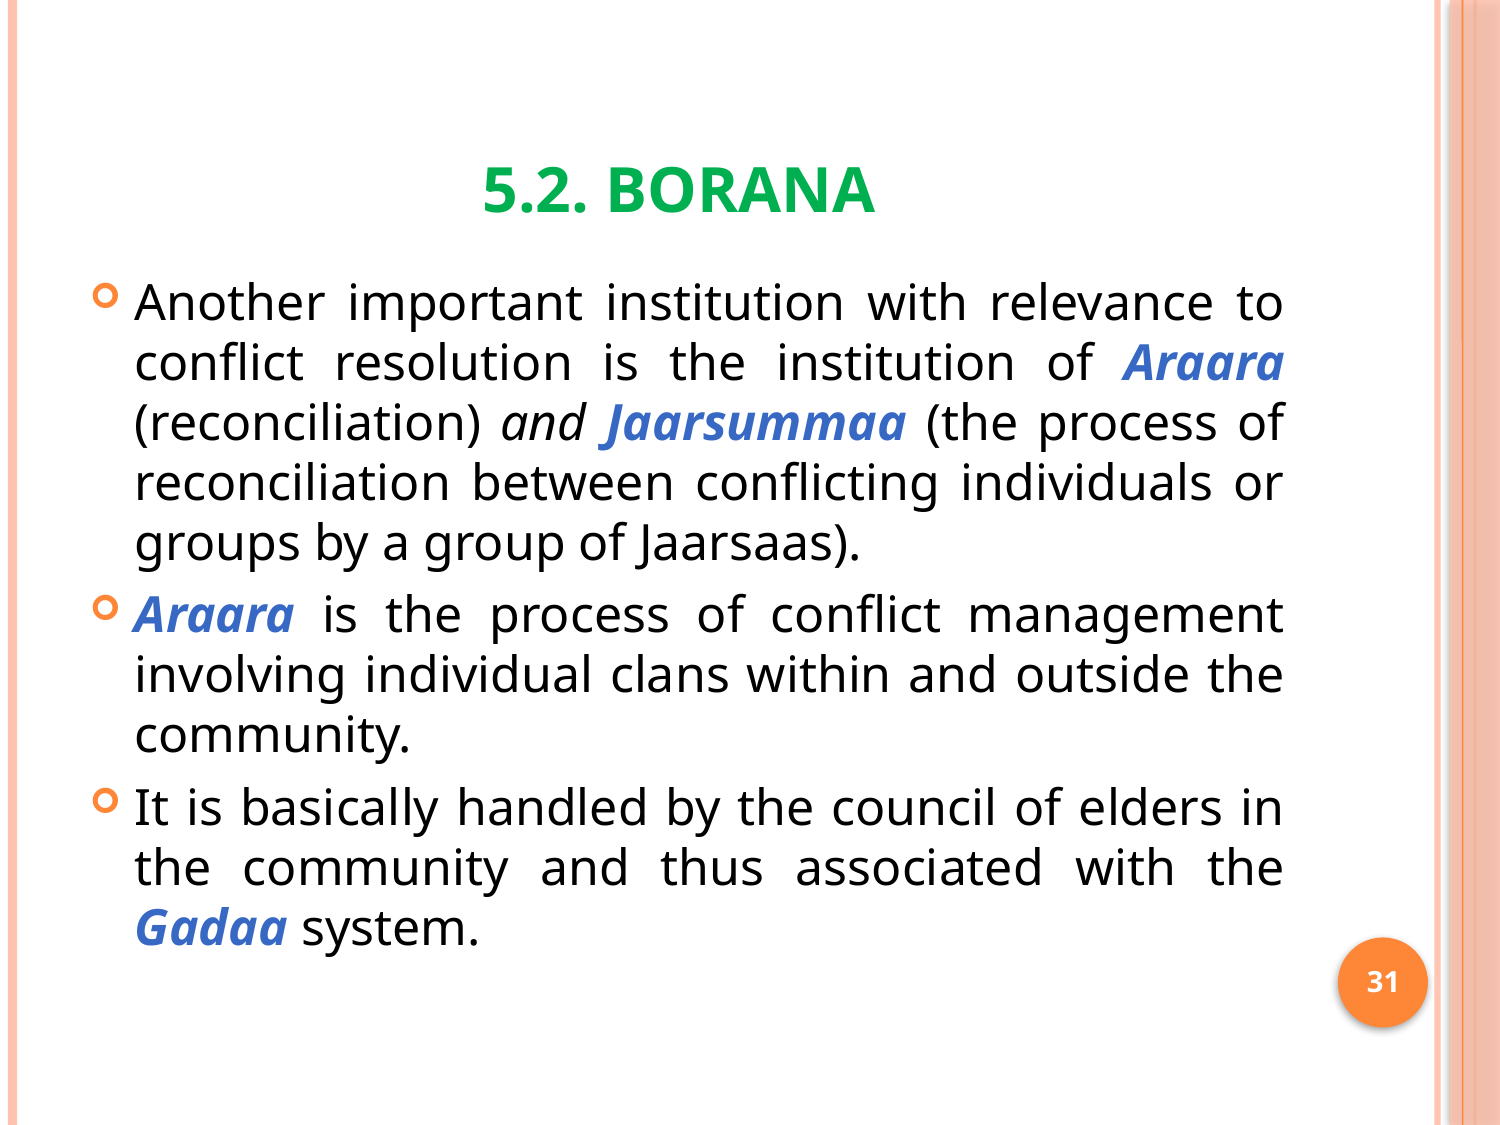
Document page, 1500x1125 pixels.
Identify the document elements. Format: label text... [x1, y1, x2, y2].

slide_number 31 [1333, 940, 1434, 1027]
list Another important institution with relevance to conflict resolution is the institution of Araara (reconciliation) and Jaarsummaa (the process of reconciliation between conflicting individuals or groups by a group of Jaarsaas). Araara is the process of conflict management involving individual clans within and outside the community. It is basically handled by the council of elders in the community and thus associated with the Gadaa system. [75, 262, 1300, 1062]
title 5.2. Borana [75, 45, 1300, 233]
